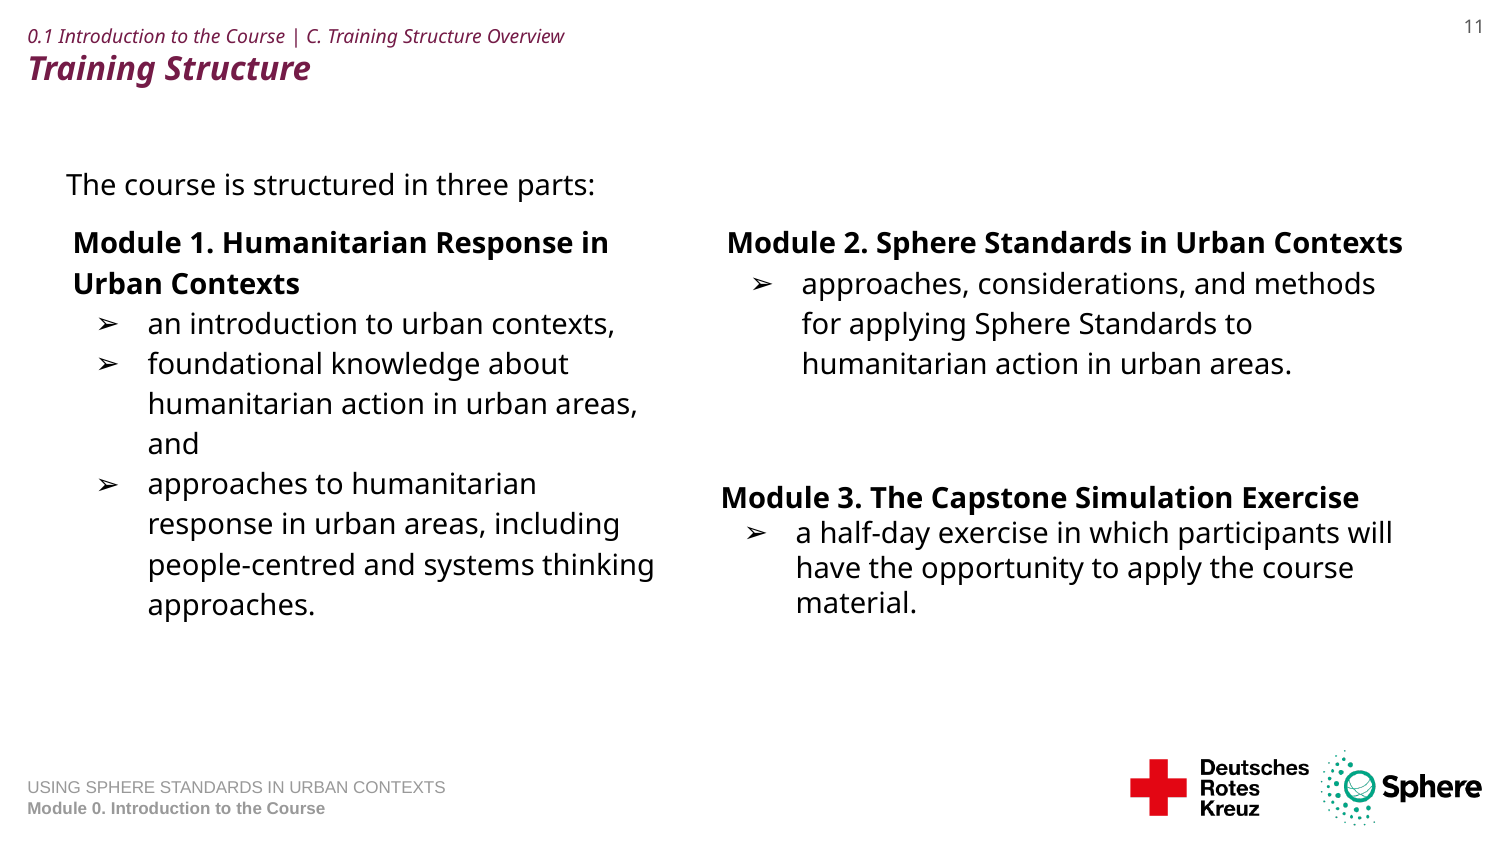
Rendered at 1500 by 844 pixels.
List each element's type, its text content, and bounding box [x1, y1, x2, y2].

picture [1130, 759, 1309, 816]
title 0.1 Introduction to the Course | C. Training Structure Overview Training Structure [12, 8, 1410, 103]
text_box Module 1. Humanitarian Response in Urban Contexts an introduction to urban contexts, foundational knowledge about humanitarian action in urban areas, and approaches to humanitarian response in urban areas, including people-centred and systems thinking approaches. [57, 204, 681, 672]
text_box Module 2. Sphere Standards in Urban Contexts approaches, considerations, and methods for applying Sphere Standards to humanitarian action in urban areas. [711, 204, 1429, 396]
text_box Module 3. The Capstone Simulation Exercise a half-day exercise in which participants will have the opportunity to apply the course material. [705, 464, 1429, 634]
slide_number 11 [1410, 0, 1500, 65]
text_box USING SPHERE STANDARDS IN URBAN CONTEXTS Module 0. Introduction to the Course [12, 761, 1020, 833]
picture [1319, 749, 1483, 826]
list The course is structured in three parts: [51, 151, 1449, 712]
